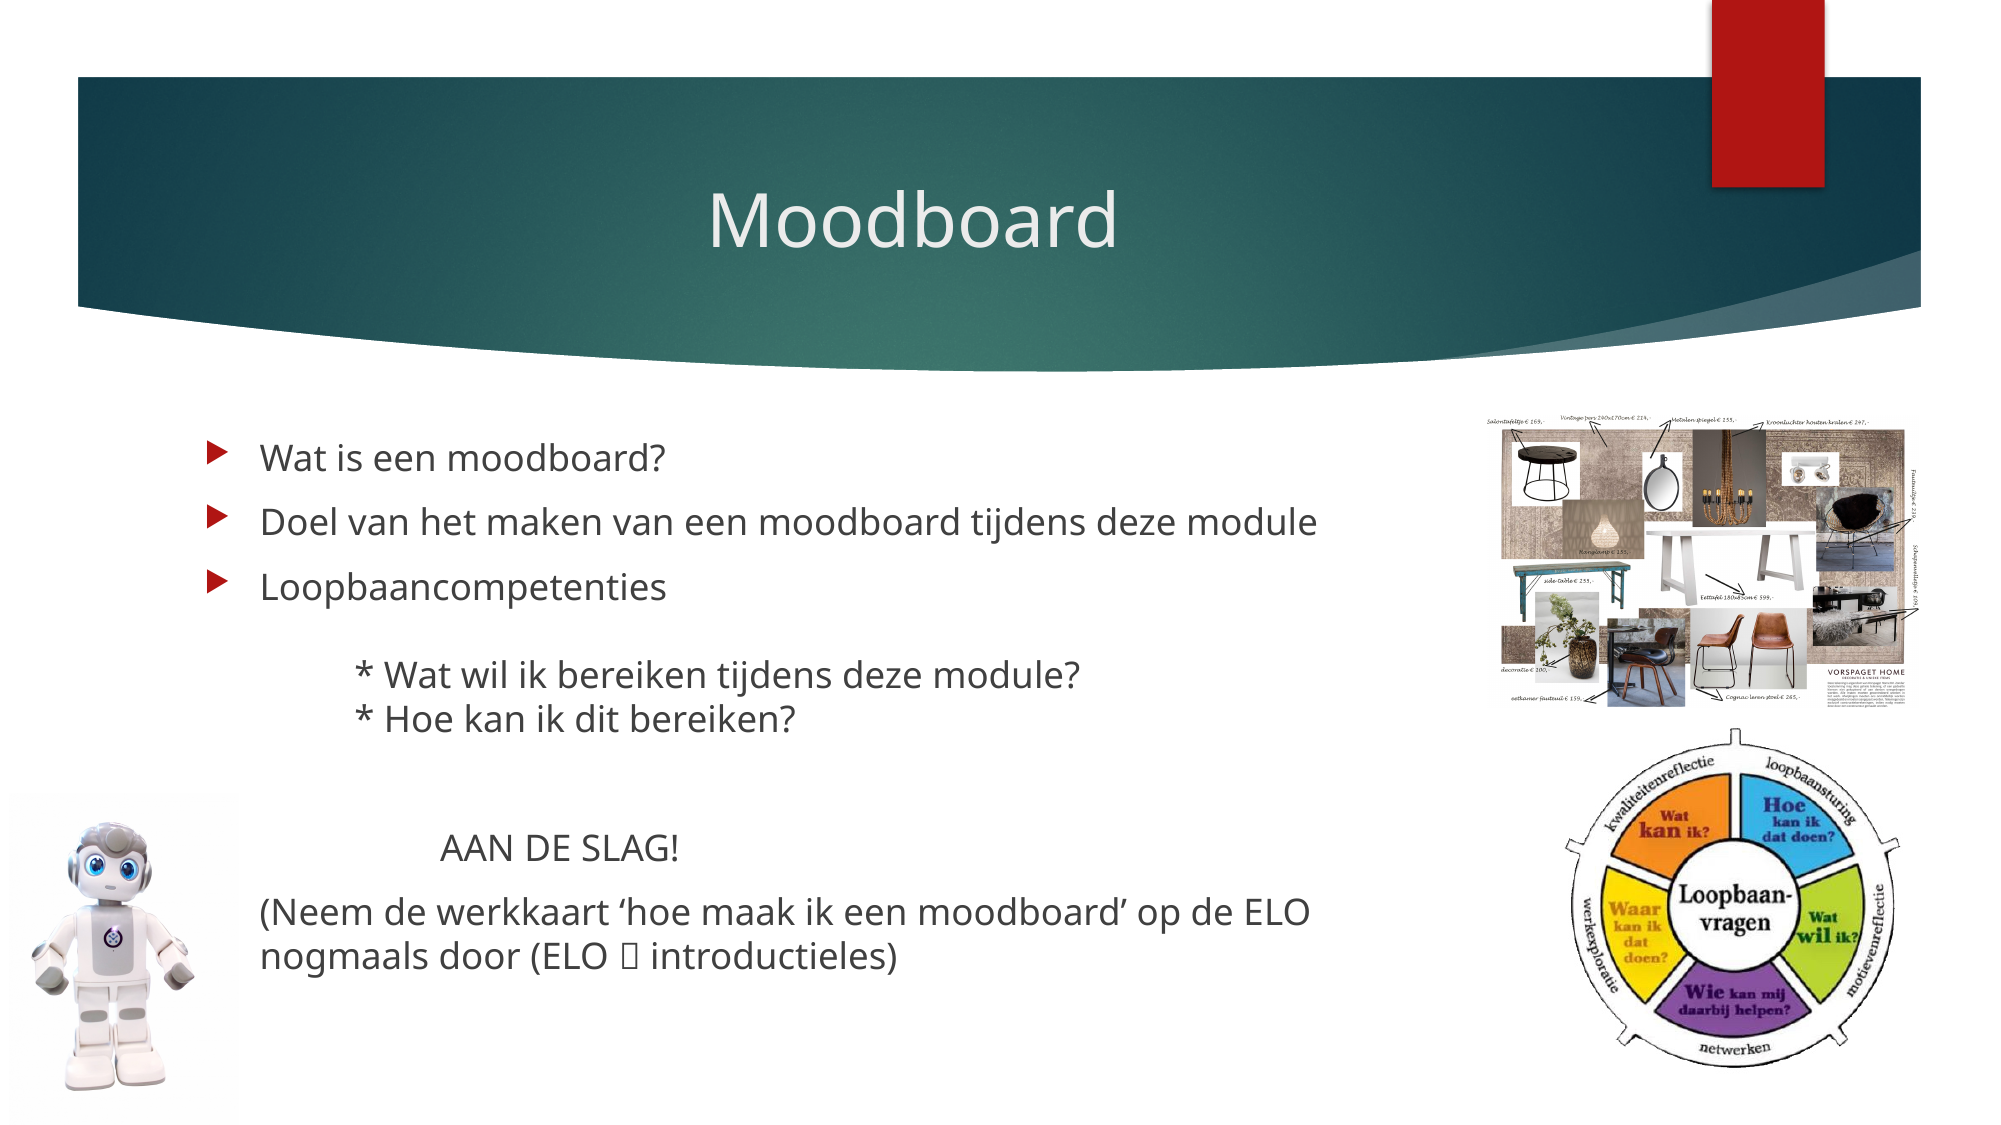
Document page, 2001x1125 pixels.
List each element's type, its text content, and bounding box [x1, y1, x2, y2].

list Wat is een moodboard? Doel van het maken van een moodboard tijdens deze module Loopbaancompetenties * Wat wil ik bereiken tijdens deze module? * Hoe kan ik dit bereiken? AAN DE SLAG! (Neem de werkkaart ‘hoe maak ik een moodboard’ op de ELO nogmaals door (ELO  introductieles) [189, 427, 1553, 988]
picture [9, 793, 239, 1125]
picture [1553, 718, 1919, 1092]
picture [1487, 415, 1919, 708]
title Moodboard [189, 159, 1638, 276]
